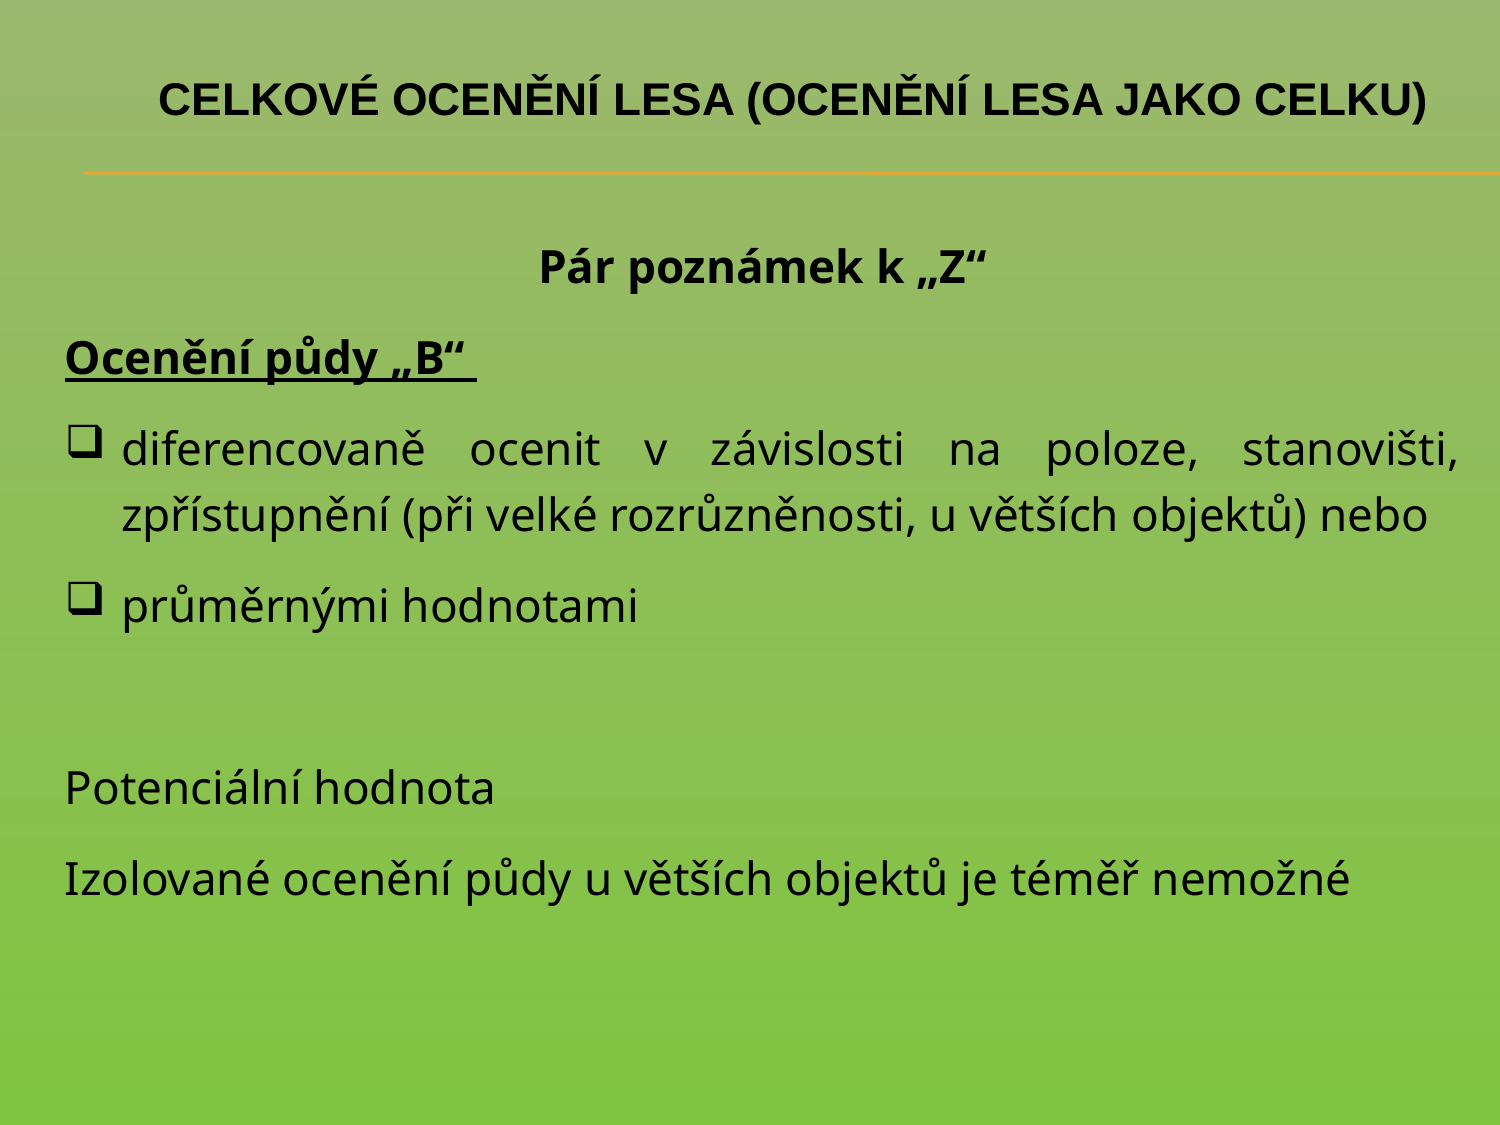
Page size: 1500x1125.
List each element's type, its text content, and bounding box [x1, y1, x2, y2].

title CELKOVÉ OCENĚNÍ LESA (OCENĚNÍ LESA JAKO CELKU) [50, 19, 1475, 175]
list Pár poznámek k „Z“ Ocenění půdy „B“ diferencovaně ocenit v závislosti na poloze, stanovišti, zpřístupnění (při velké rozrůzněnosti, u větších objektů) nebo průměrnými hodnotami Potenciální hodnota Izolované ocenění půdy u větších objektů je téměř nemožné [50, 279, 1475, 1062]
text_box [49, 190, 1475, 279]
